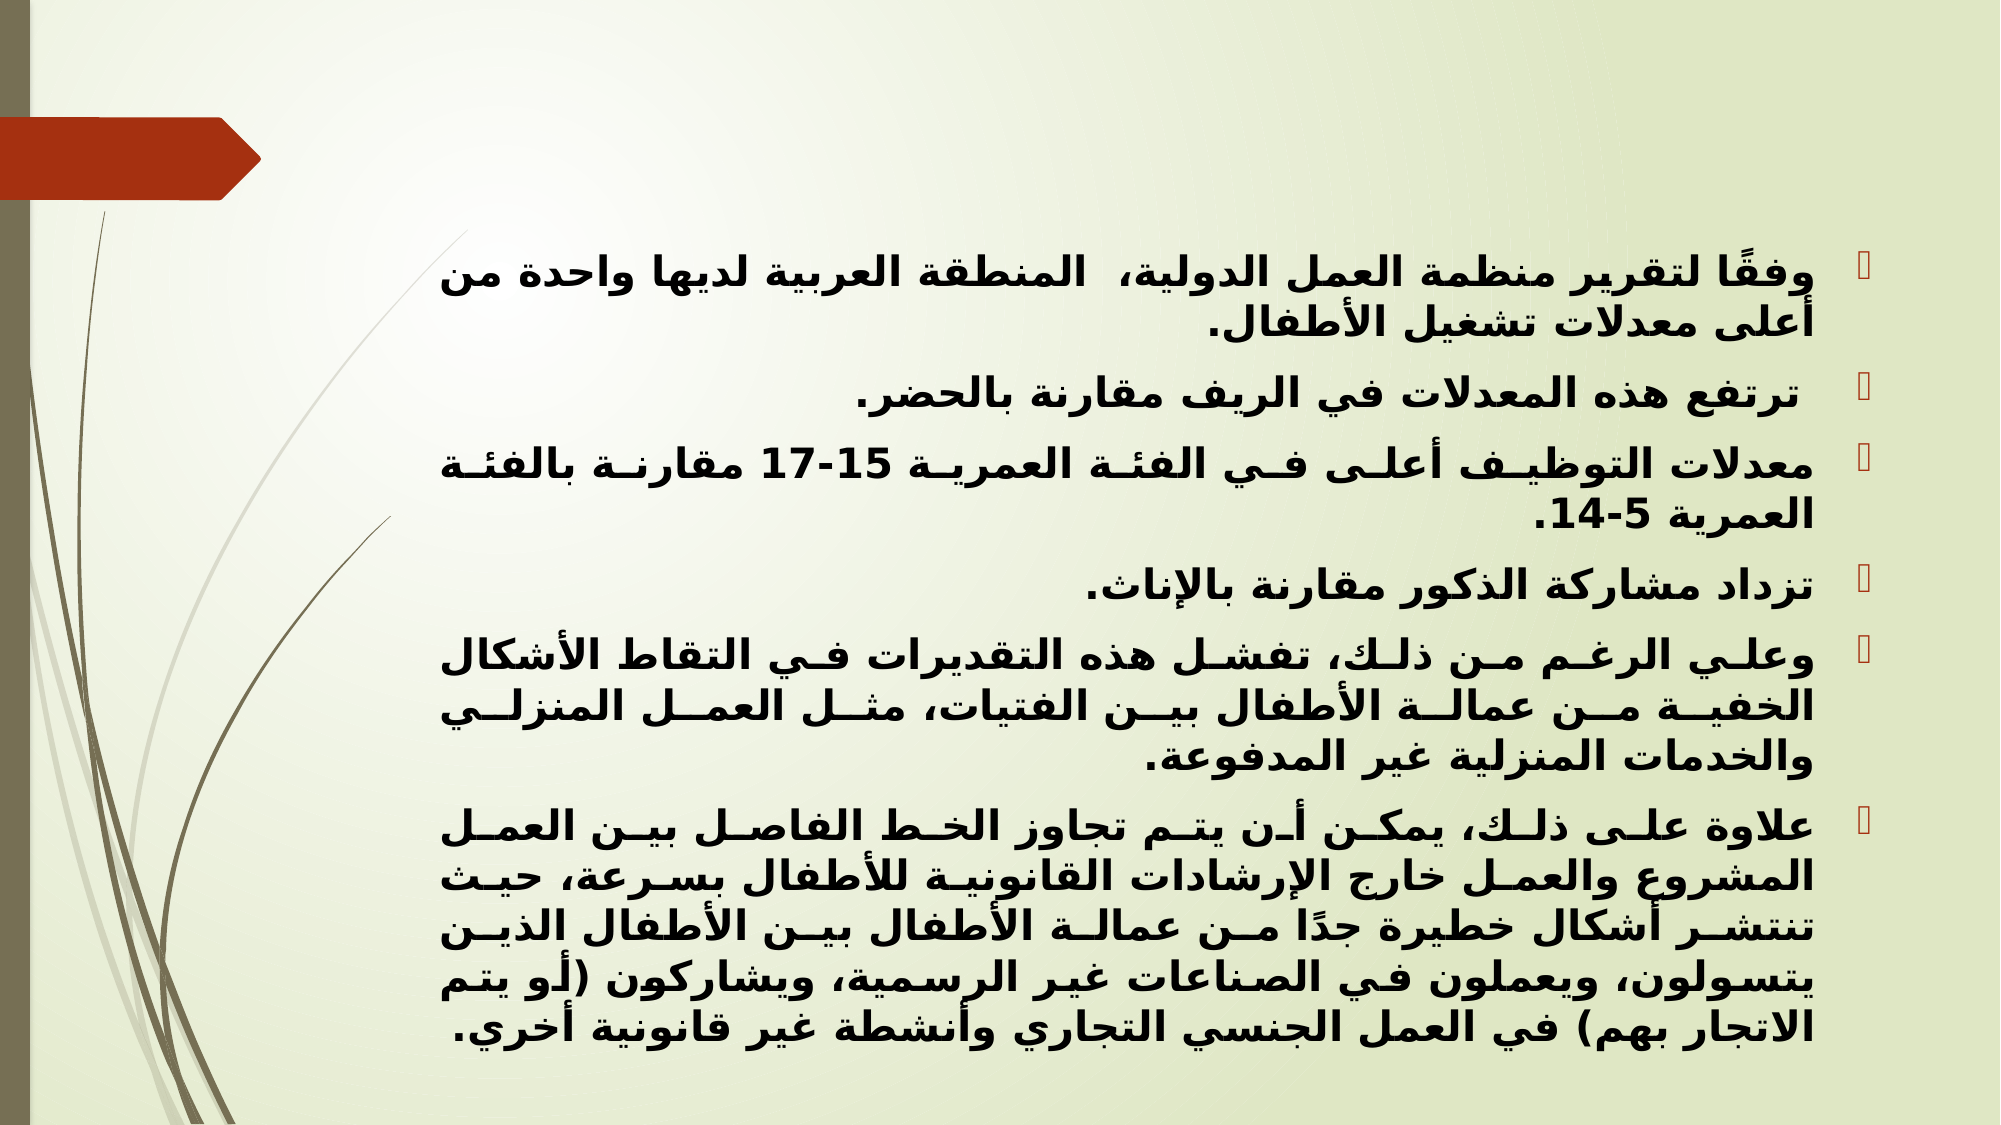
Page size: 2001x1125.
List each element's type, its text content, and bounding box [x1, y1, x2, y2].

list وفقًا لتقرير منظمة العمل الدولية، المنطقة العربية لديها واحدة من أعلى معدلات تشغيل الأطفال. ترتفع هذه المعدلات في الريف مقارنة بالحضر. معدلات التوظيف أعلى في الفئة العمرية 15-17 مقارنة بالفئة العمرية 5-14. تزداد مشاركة الذكور مقارنة بالإناث. وعلي الرغم من ذلك، تفشل هذه التقديرات في التقاط الأشكال الخفية من عمالة الأطفال بين الفتيات، مثل العمل المنزلي والخدمات المنزلية غير المدفوعة. علاوة على ذلك، يمكن أن يتم تجاوز الخط الفاصل بين العمل المشروع والعمل خارج الإرشادات القانونية للأطفال بسرعة، حيث تنتشر أشكال خطيرة جدًا من عمالة الأطفال بين الأطفال الذين يتسولون، ويعملون في الصناعات غير الرسمية، ويشاركون (أو يتم الاتجار بهم) في العمل الجنسي التجاري وأنشطة غير قانونية أخري. [424, 166, 1888, 970]
